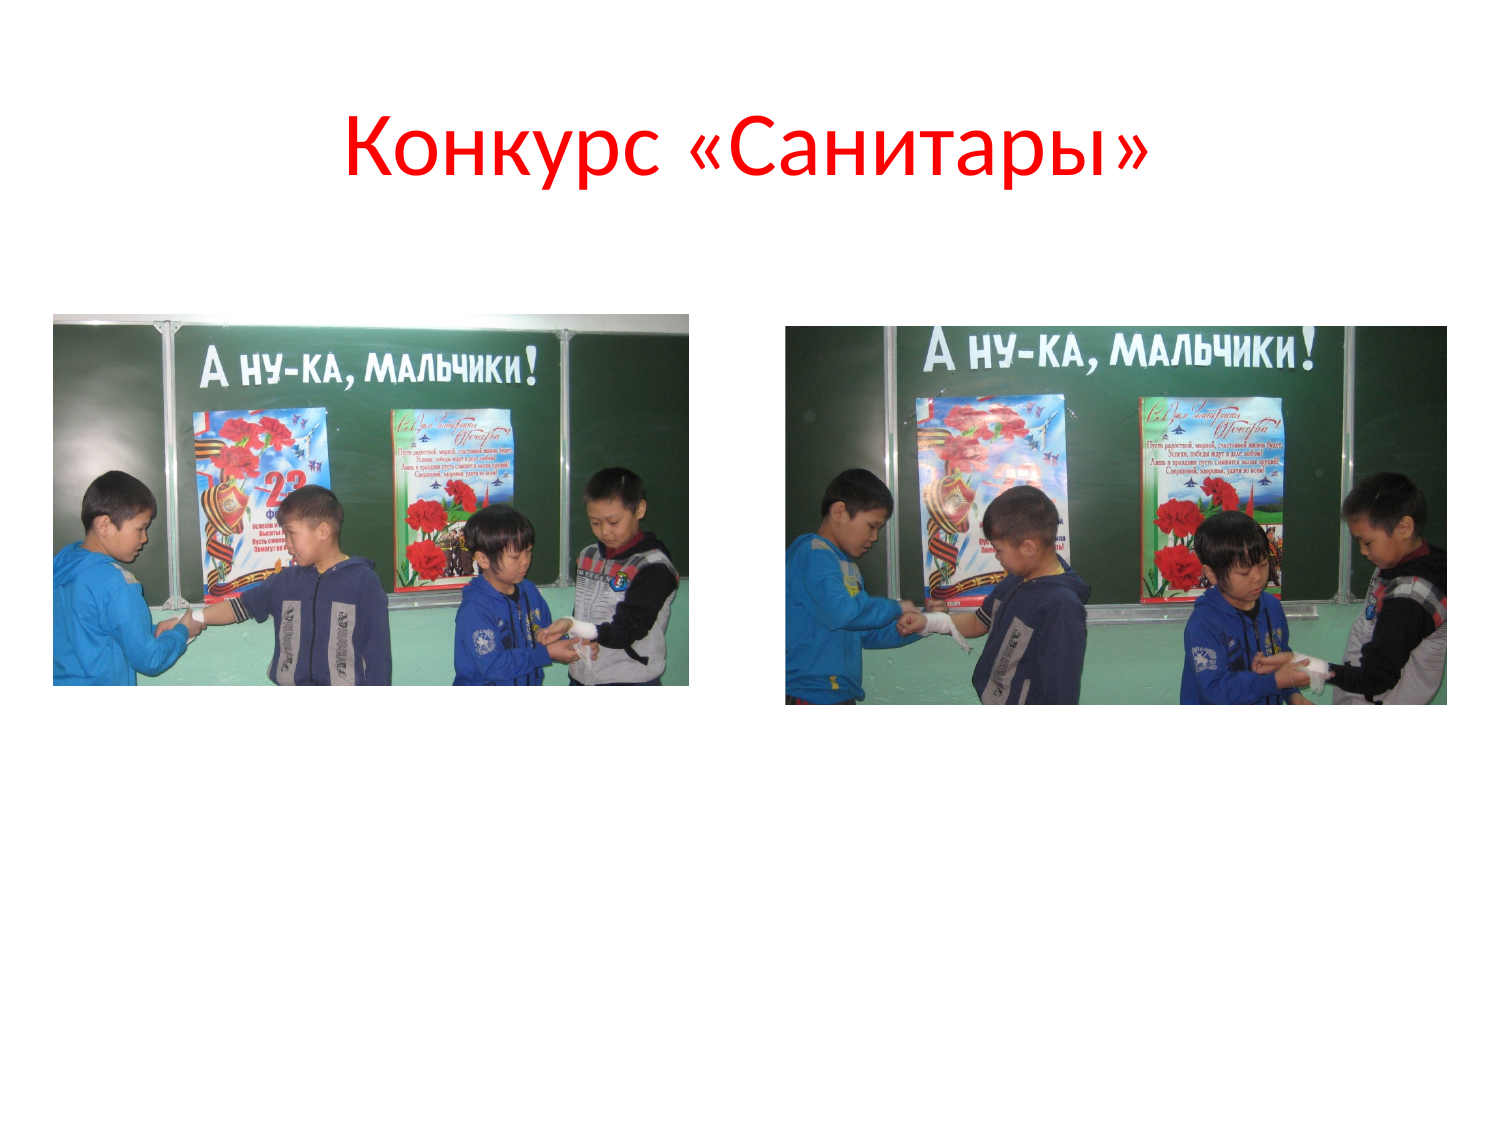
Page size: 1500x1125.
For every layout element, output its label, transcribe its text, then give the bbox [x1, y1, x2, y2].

title Конкурс «Санитары» [74, 44, 1426, 233]
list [52, 314, 690, 686]
picture [785, 326, 1448, 705]
